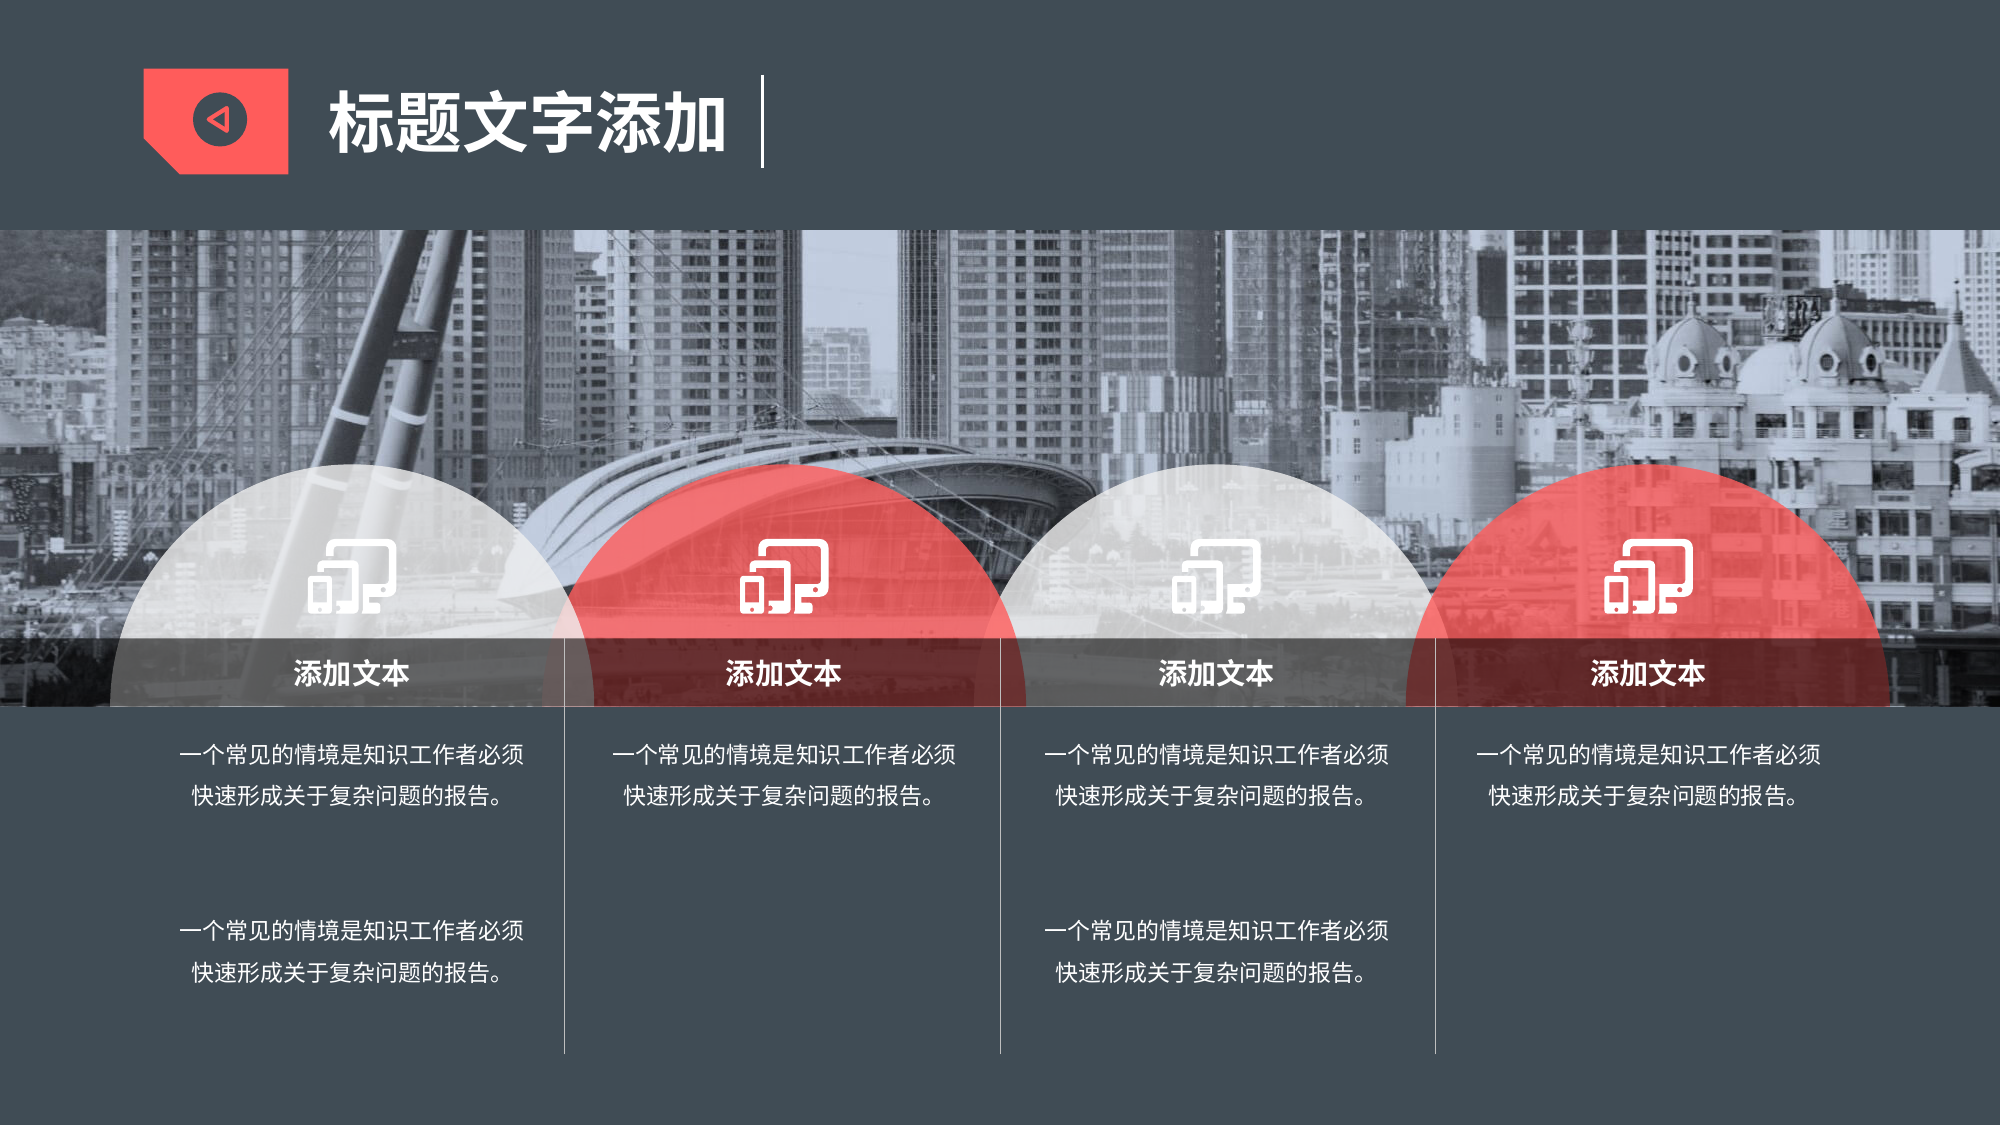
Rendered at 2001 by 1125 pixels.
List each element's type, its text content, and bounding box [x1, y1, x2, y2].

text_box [143, 68, 763, 175]
text_box 一个常见的情境是知识工作者必须快速形成关于复杂问题的报告。 [1459, 719, 1839, 877]
text_box 一个常见的情境是知识工作者必须快速形成关于复杂问题的报告。 [162, 895, 542, 1054]
text_box 一个常见的情境是知识工作者必须快速形成关于复杂问题的报告。 [1027, 895, 1407, 1054]
text_box 一个常见的情境是知识工作者必须快速形成关于复杂问题的报告。 [1027, 719, 1407, 877]
picture [0, 230, 2000, 707]
text_box 一个常见的情境是知识工作者必须快速形成关于复杂问题的报告。 [594, 719, 975, 877]
text_box 一个常见的情境是知识工作者必须快速形成关于复杂问题的报告。 [162, 719, 542, 877]
